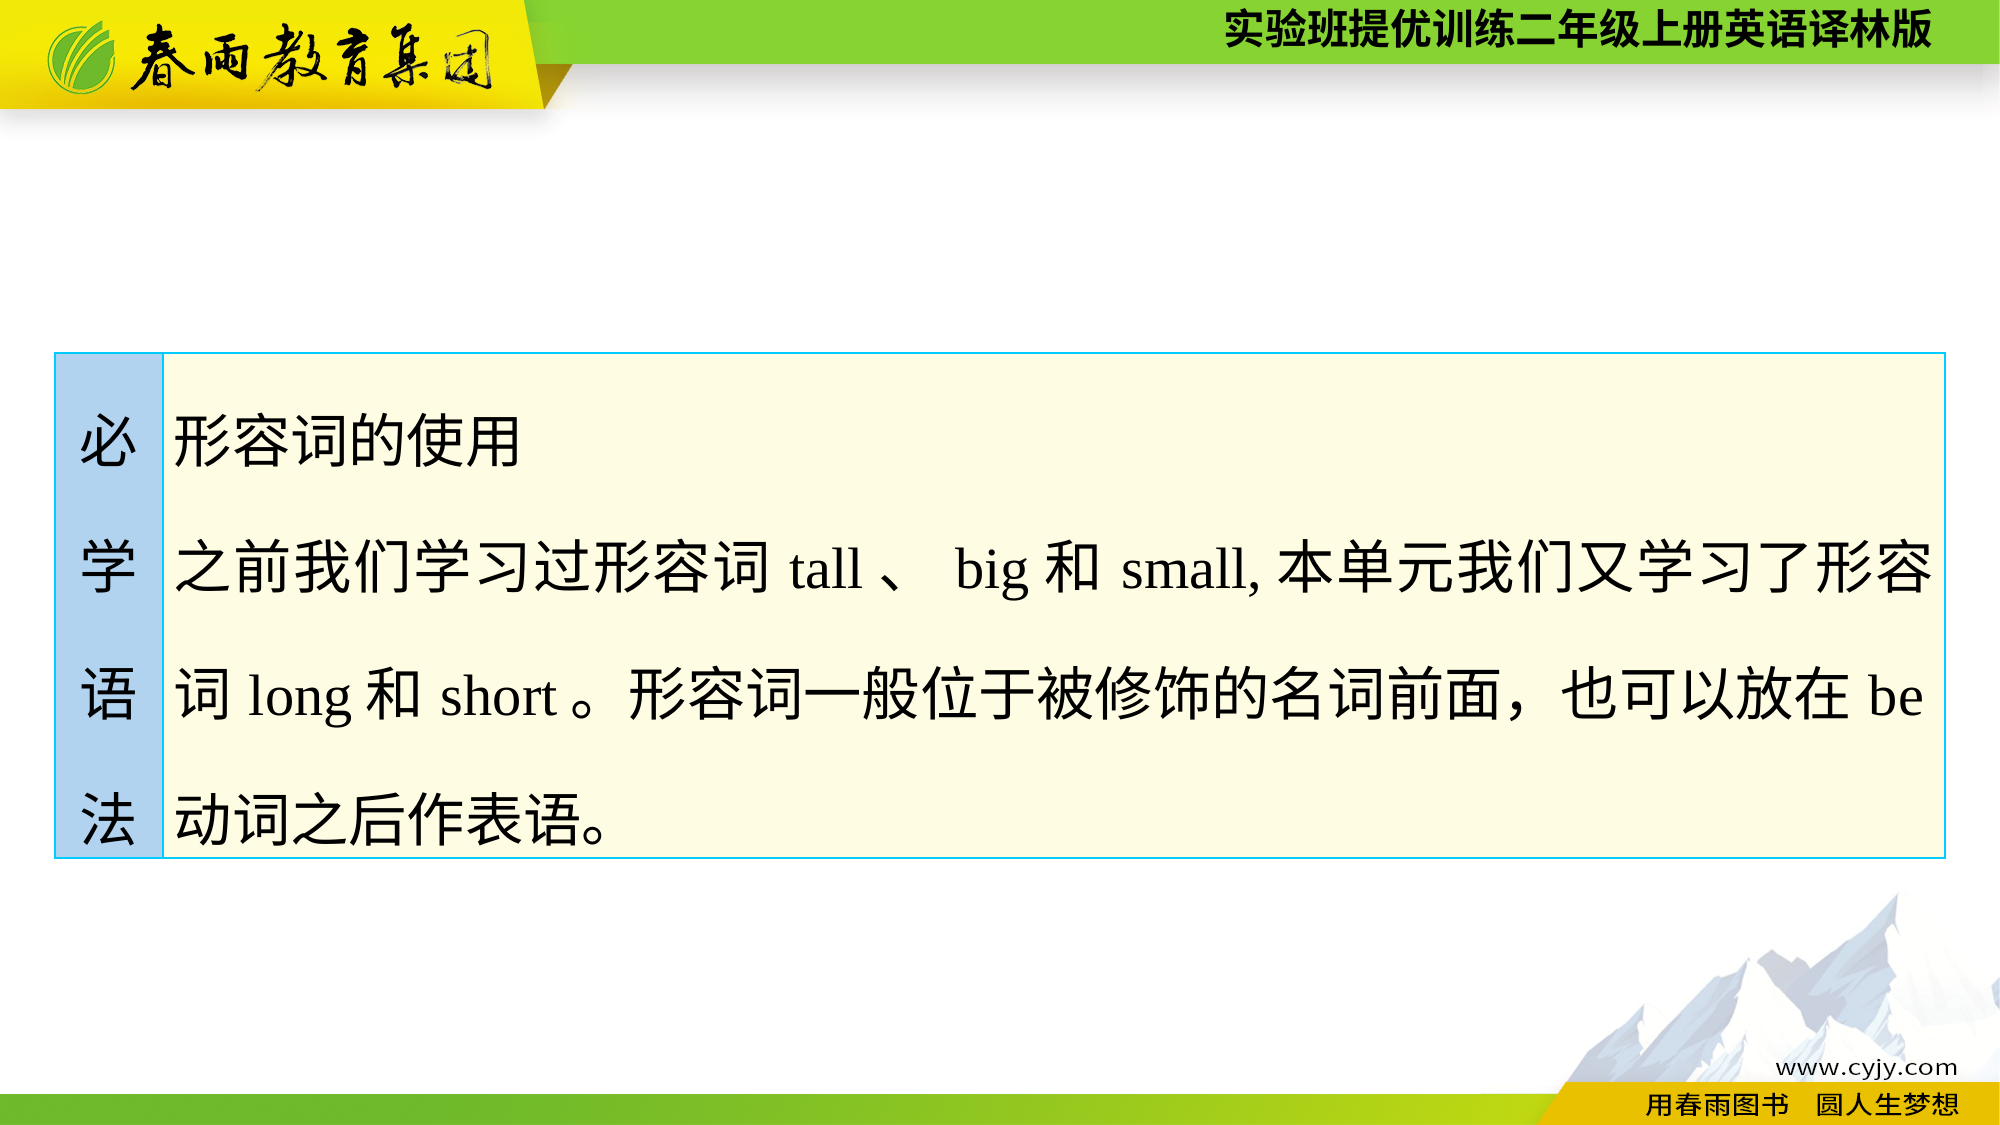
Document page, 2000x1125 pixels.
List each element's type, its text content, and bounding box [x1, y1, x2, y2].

table_header 必 学 语 法 [56, 354, 162, 857]
table_header 形容词的使用 之前我们学习过形容词tall、big和small,本单元我们又学习了形容词long和short。形容词一般位于被修饰的名词前面，也可以放在be动词之后作表语。 [164, 354, 1944, 857]
picture [0, 0, 2000, 1125]
